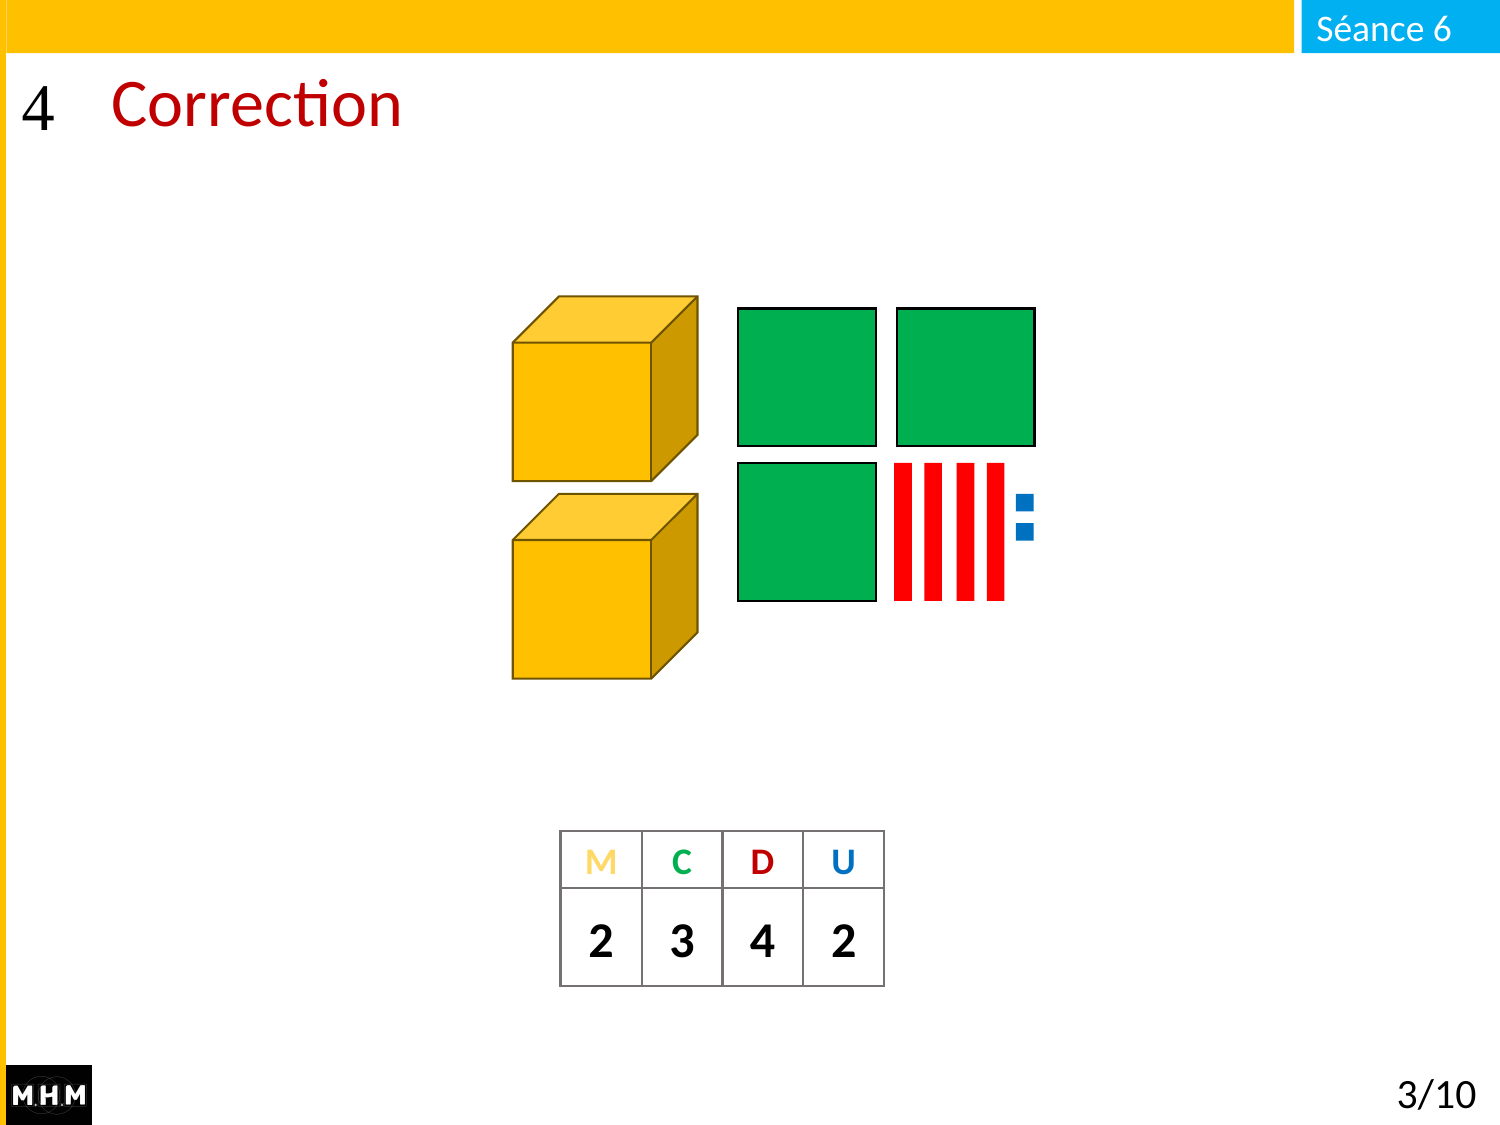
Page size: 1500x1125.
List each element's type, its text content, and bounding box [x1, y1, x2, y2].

list 3/10 [1373, 1064, 1500, 1125]
text_box [893, 462, 913, 602]
text_box [956, 462, 975, 602]
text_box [560, 831, 885, 987]
text_box [737, 462, 877, 602]
text_box [1015, 493, 1035, 512]
title Correction [96, 60, 1391, 150]
text_box [737, 307, 877, 447]
text_box [923, 462, 943, 602]
picture [6, 1065, 92, 1125]
text_box [896, 307, 1036, 447]
text_box [1015, 522, 1035, 542]
text_box [511, 492, 699, 680]
text_box [986, 462, 1006, 602]
text_box [511, 295, 699, 483]
